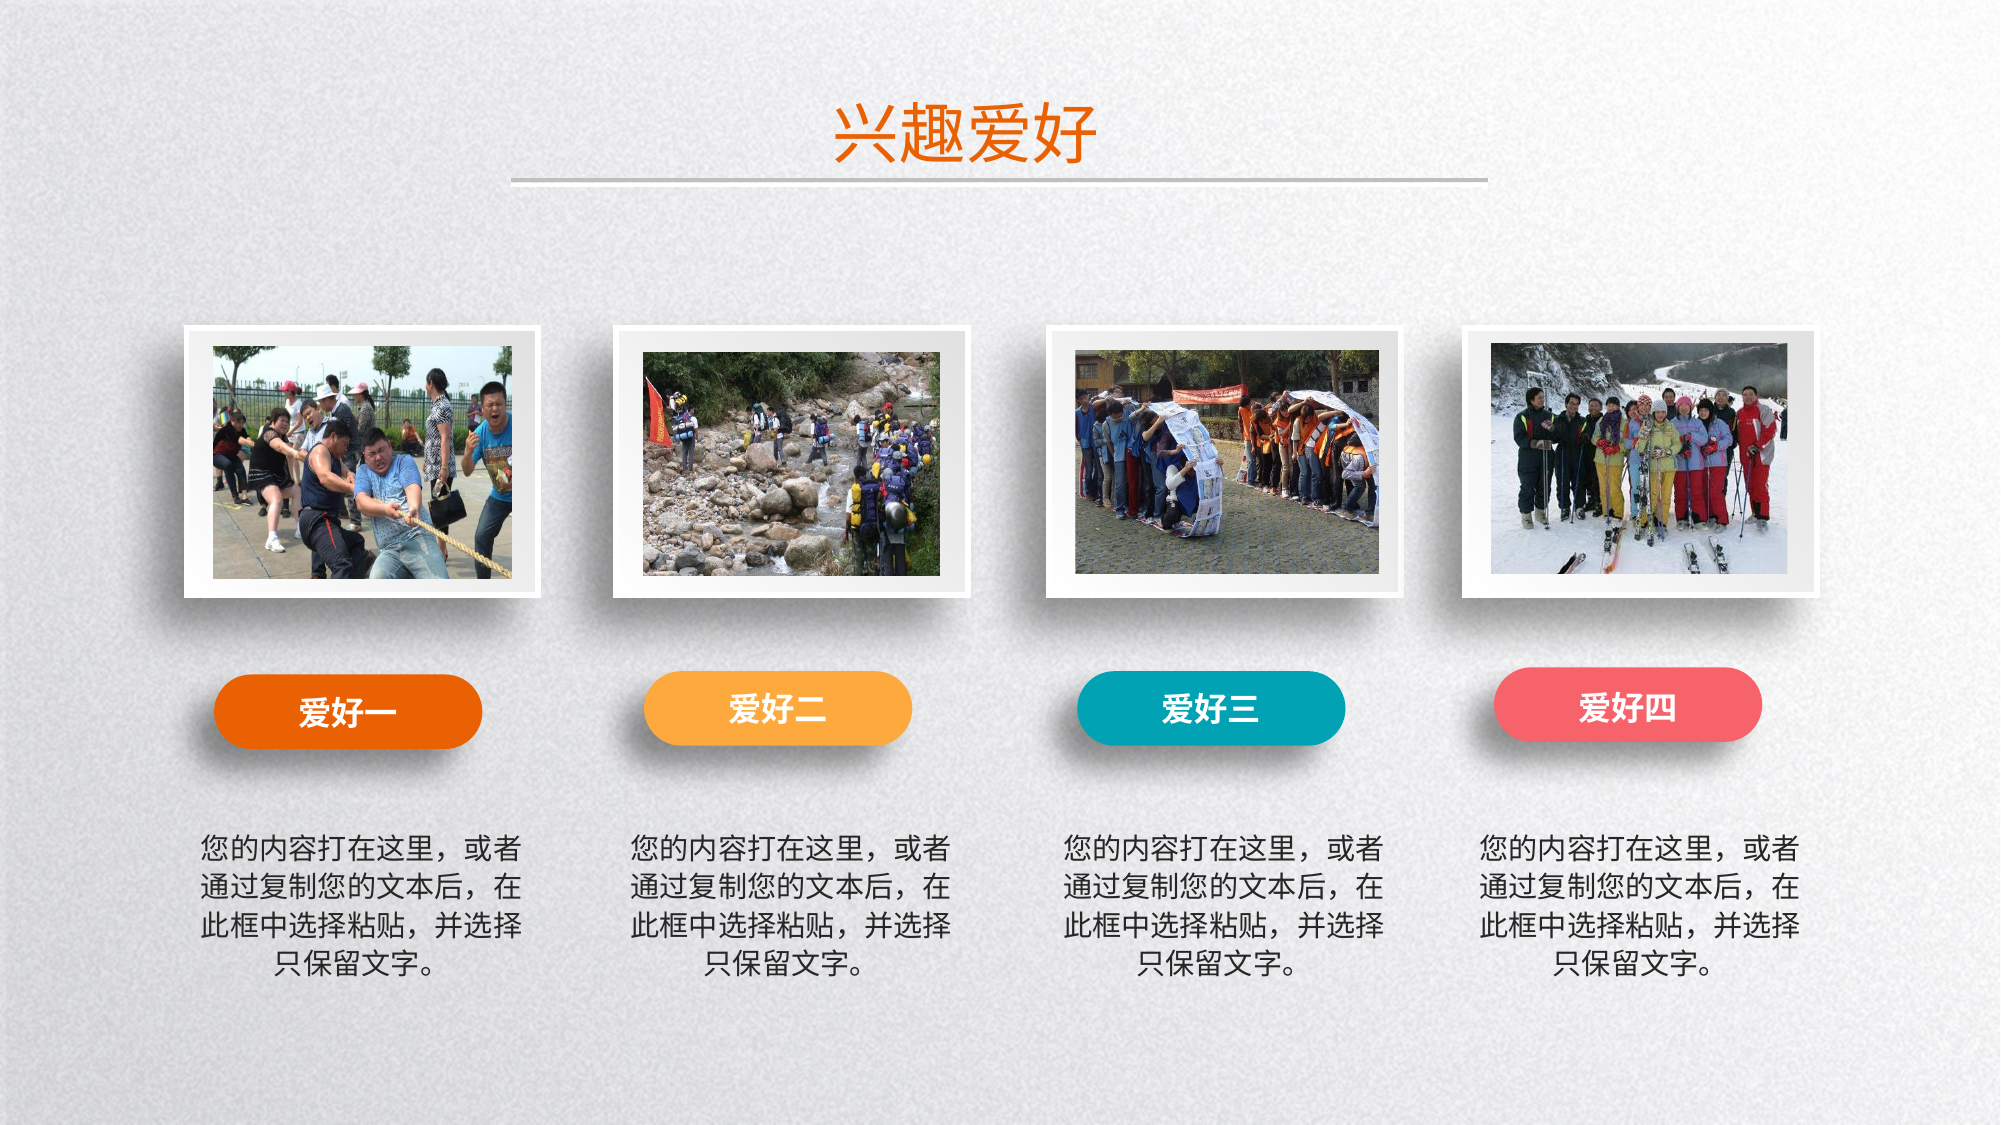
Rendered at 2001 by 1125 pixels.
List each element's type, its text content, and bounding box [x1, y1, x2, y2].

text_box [511, 179, 1489, 186]
text_box [1464, 327, 1818, 596]
text_box 您的内容打在这里，或者通过复制您的文本后，在此框中选择粘贴，并选择只保留文字。 [182, 818, 542, 983]
text_box [1048, 327, 1402, 596]
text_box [1493, 665, 1763, 749]
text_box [214, 670, 483, 754]
text_box 您的内容打在这里，或者通过复制您的文本后，在此框中选择粘贴，并选择只保留文字。 [1044, 818, 1404, 983]
text_box 您的内容打在这里，或者通过复制您的文本后，在此框中选择粘贴，并选择只保留文字。 [611, 818, 971, 983]
text_box 您的内容打在这里，或者通过复制您的文本后，在此框中选择粘贴，并选择只保留文字。 [1460, 818, 1820, 983]
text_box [1077, 666, 1346, 750]
picture [0, 0, 2001, 1125]
text_box [615, 327, 969, 596]
text_box [185, 327, 539, 596]
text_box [643, 666, 913, 750]
text_box 兴趣爱好 [817, 83, 1115, 178]
